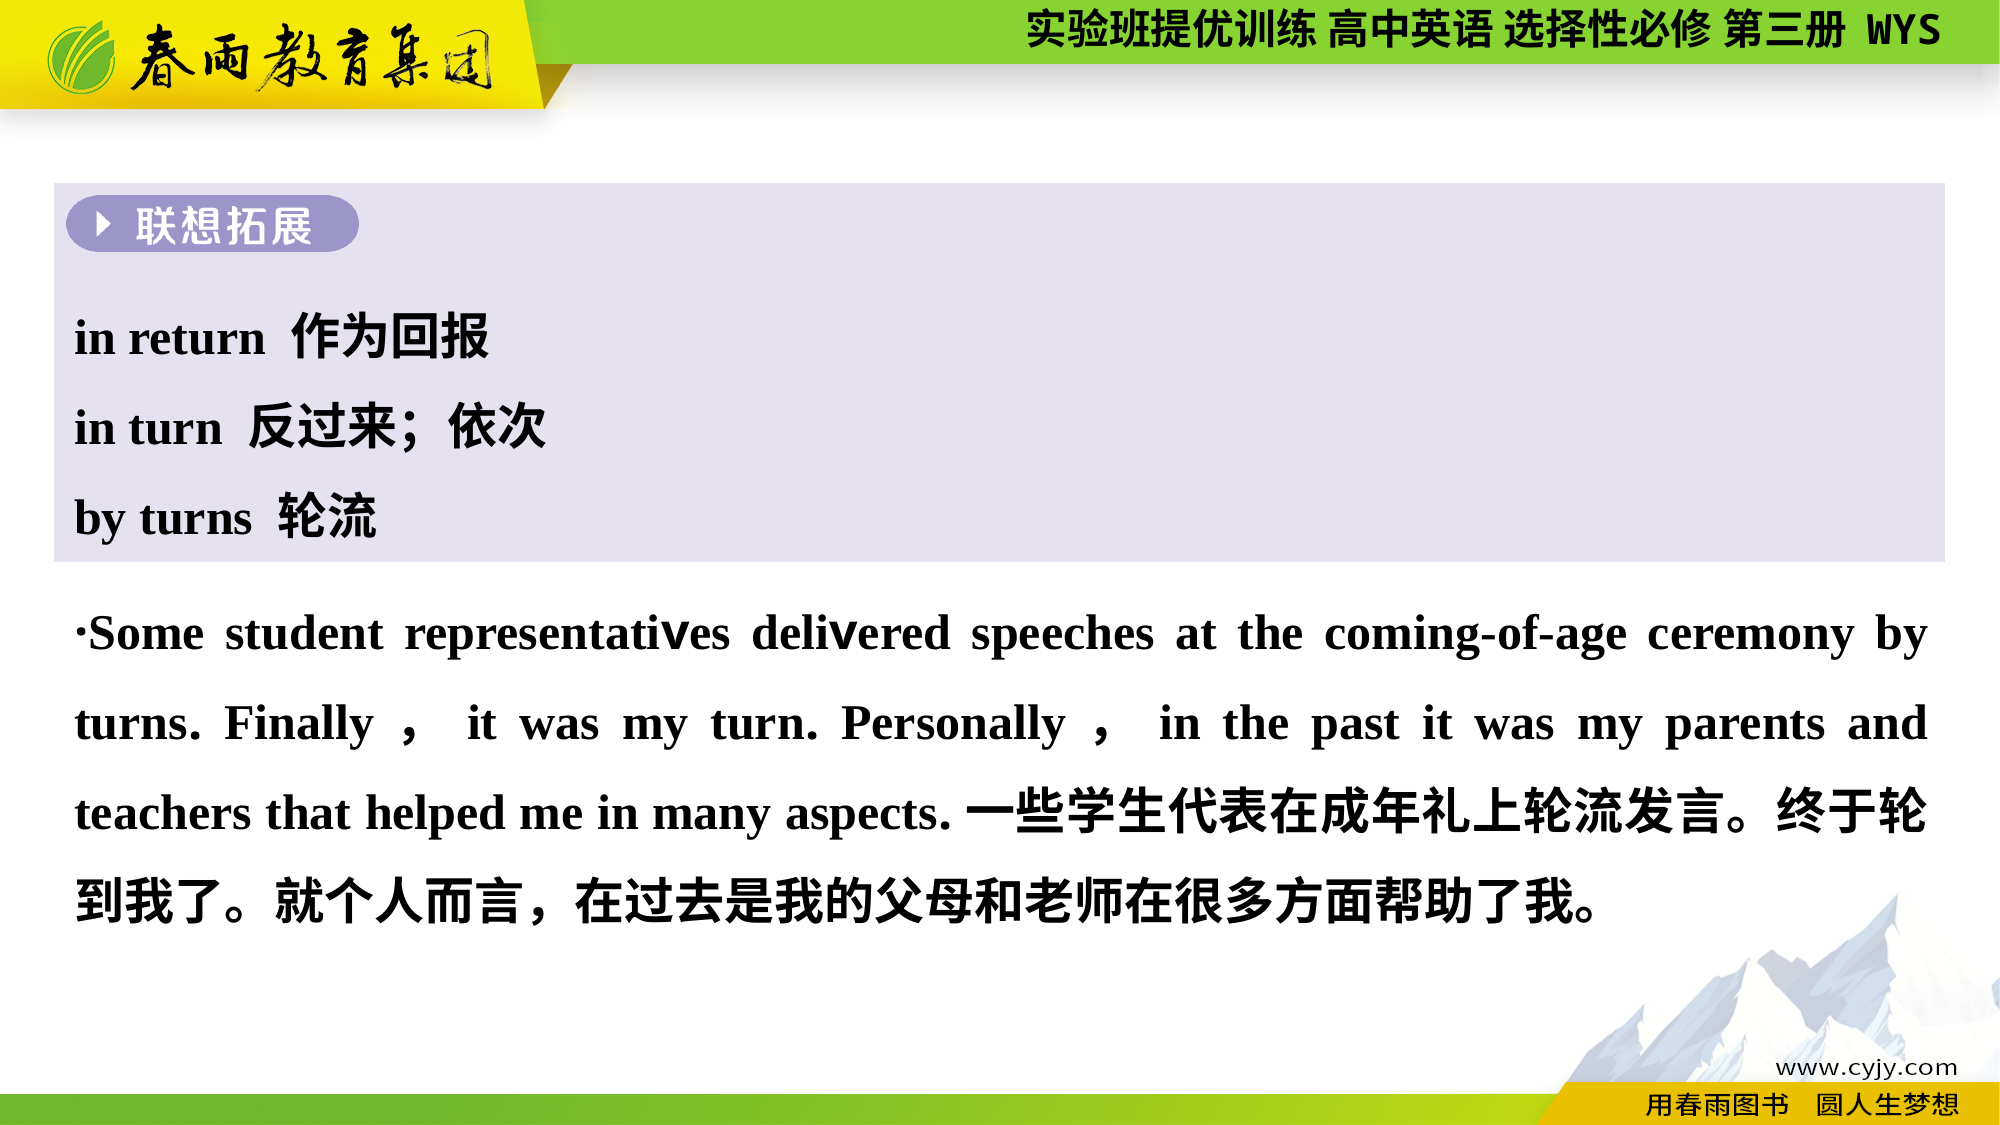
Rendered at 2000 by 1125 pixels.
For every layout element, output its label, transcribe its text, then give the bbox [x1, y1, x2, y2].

text_box ·Some student representatives delivered speeches at the coming-of-age ceremony by turns. Finally，it was my turn. Personally，in the past it was my parents and teachers that helped me in many aspects.一些学生代表在成年礼上轮流发言。终于轮到我了。就个人而言，在过去是我的父母和老师在很多方面帮助了我。 [59, 571, 1944, 937]
picture [0, 0, 2000, 1125]
